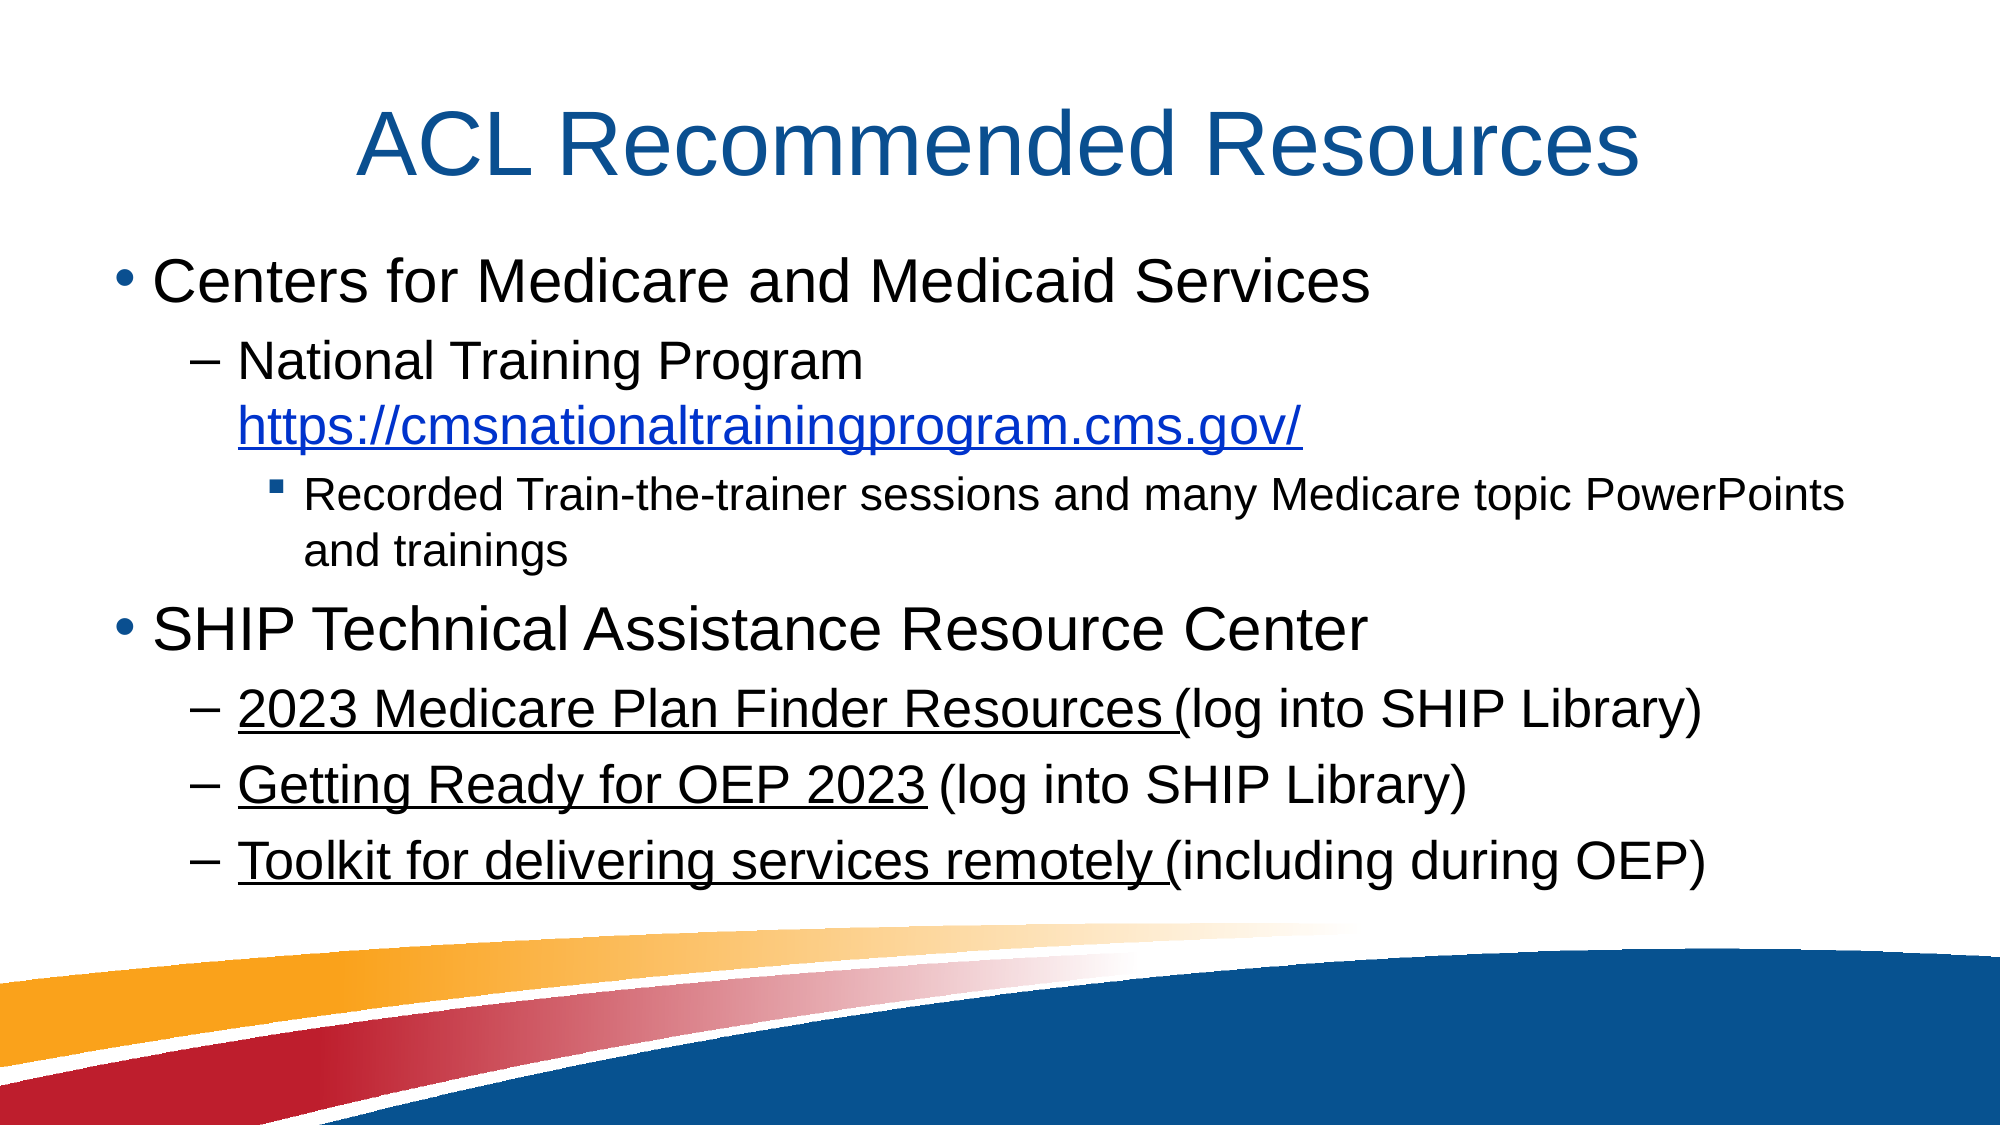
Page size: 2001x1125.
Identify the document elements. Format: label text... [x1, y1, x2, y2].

picture [0, 887, 2000, 1125]
list Centers for Medicare and Medicaid Services National Training Program https://cmsnationaltrainingprogram.cms.gov/ Recorded Train-the-trainer sessions and many Medicare topic PowerPoints and trainings SHIP Technical Assistance Resource Center 2023 Medicare Plan Finder Resources (log into SHIP Library) Getting Ready for OEP 2023 (log into SHIP Library) Toolkit for delivering services remotely (including during OEP) [99, 232, 1900, 900]
title ACL Recommended Resources [99, 45, 1900, 232]
